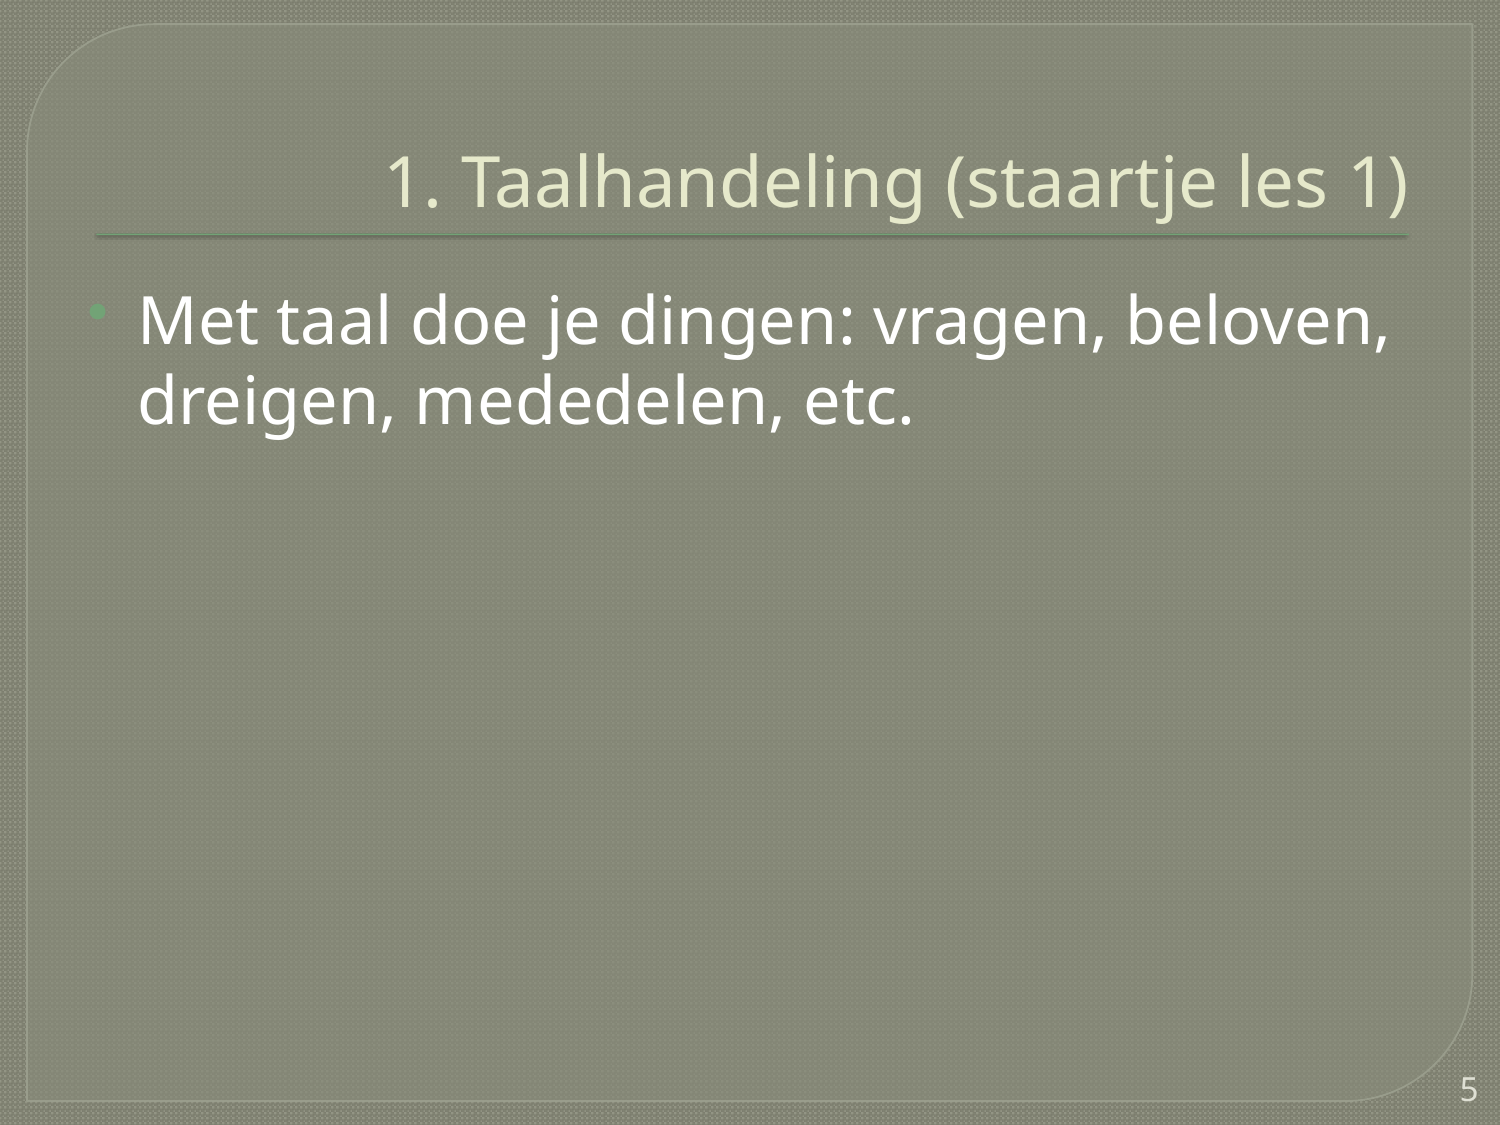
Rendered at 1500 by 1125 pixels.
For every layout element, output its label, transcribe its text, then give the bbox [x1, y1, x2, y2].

title 1. Taalhandeling (staartje les 1) [75, 41, 1425, 230]
slide_number 5 [1417, 1068, 1494, 1114]
list Met taal doe je dingen: vragen, beloven, dreigen, mededelen, etc. [75, 270, 1425, 1013]
